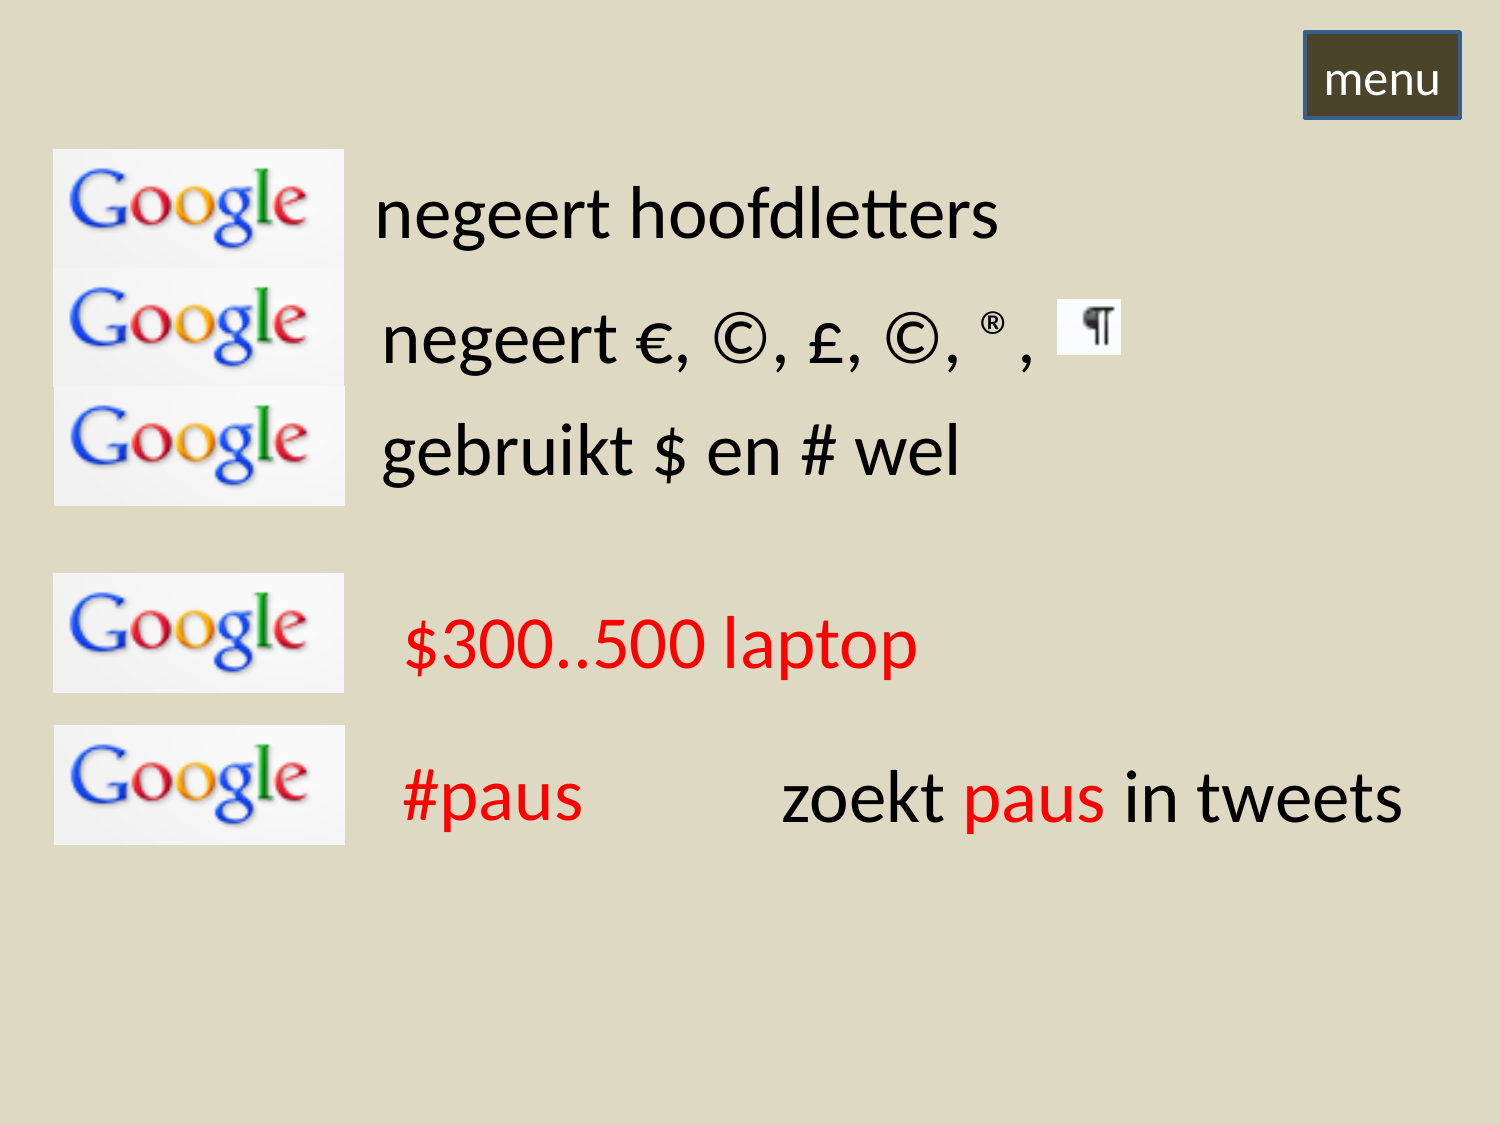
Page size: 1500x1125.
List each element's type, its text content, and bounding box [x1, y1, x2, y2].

text_box zoekt paus in tweets [766, 739, 1489, 845]
picture [1057, 299, 1122, 355]
text_box negeert €, ©, £, ©, ®, [367, 280, 1395, 386]
picture [52, 149, 345, 506]
picture [53, 725, 345, 845]
picture [52, 573, 344, 693]
text_box $300..500 laptop [387, 586, 1042, 691]
text_box gebruikt $ en # wel [367, 393, 1090, 498]
text_box negeert hoofdletters [360, 155, 1353, 261]
text_box #paus [387, 738, 651, 843]
text_box menu [1303, 30, 1462, 120]
